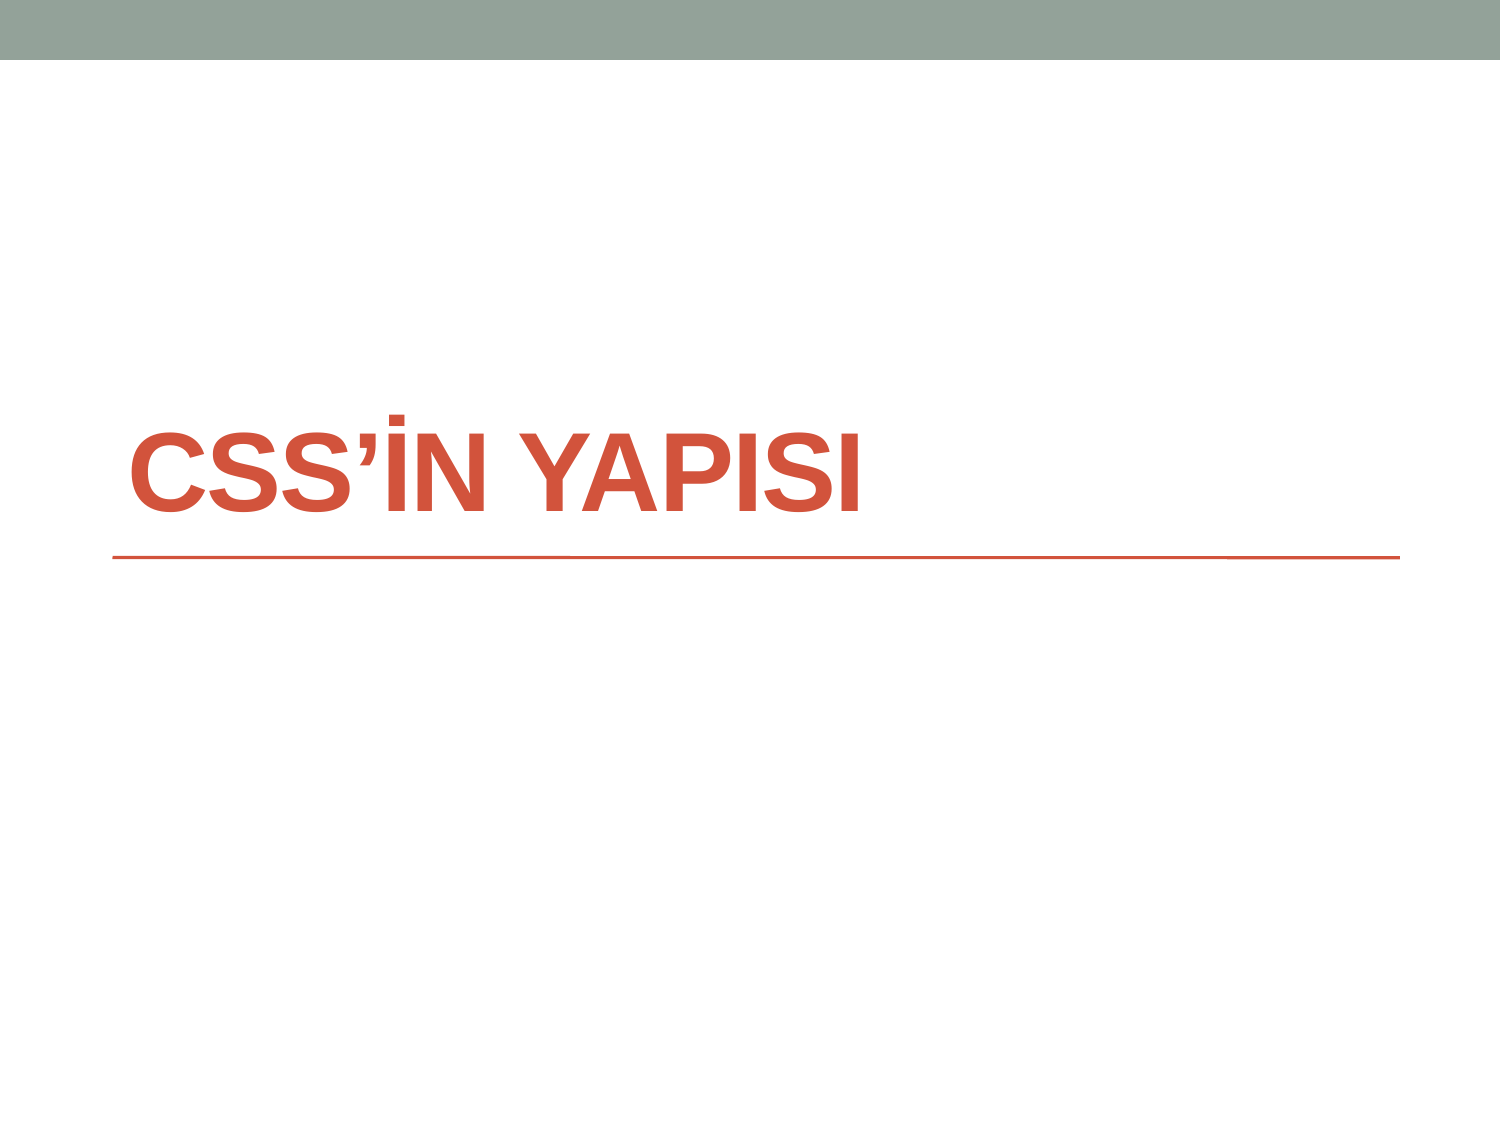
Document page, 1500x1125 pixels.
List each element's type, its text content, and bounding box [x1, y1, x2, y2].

title CSS’İn YapIsI [112, 224, 1400, 542]
